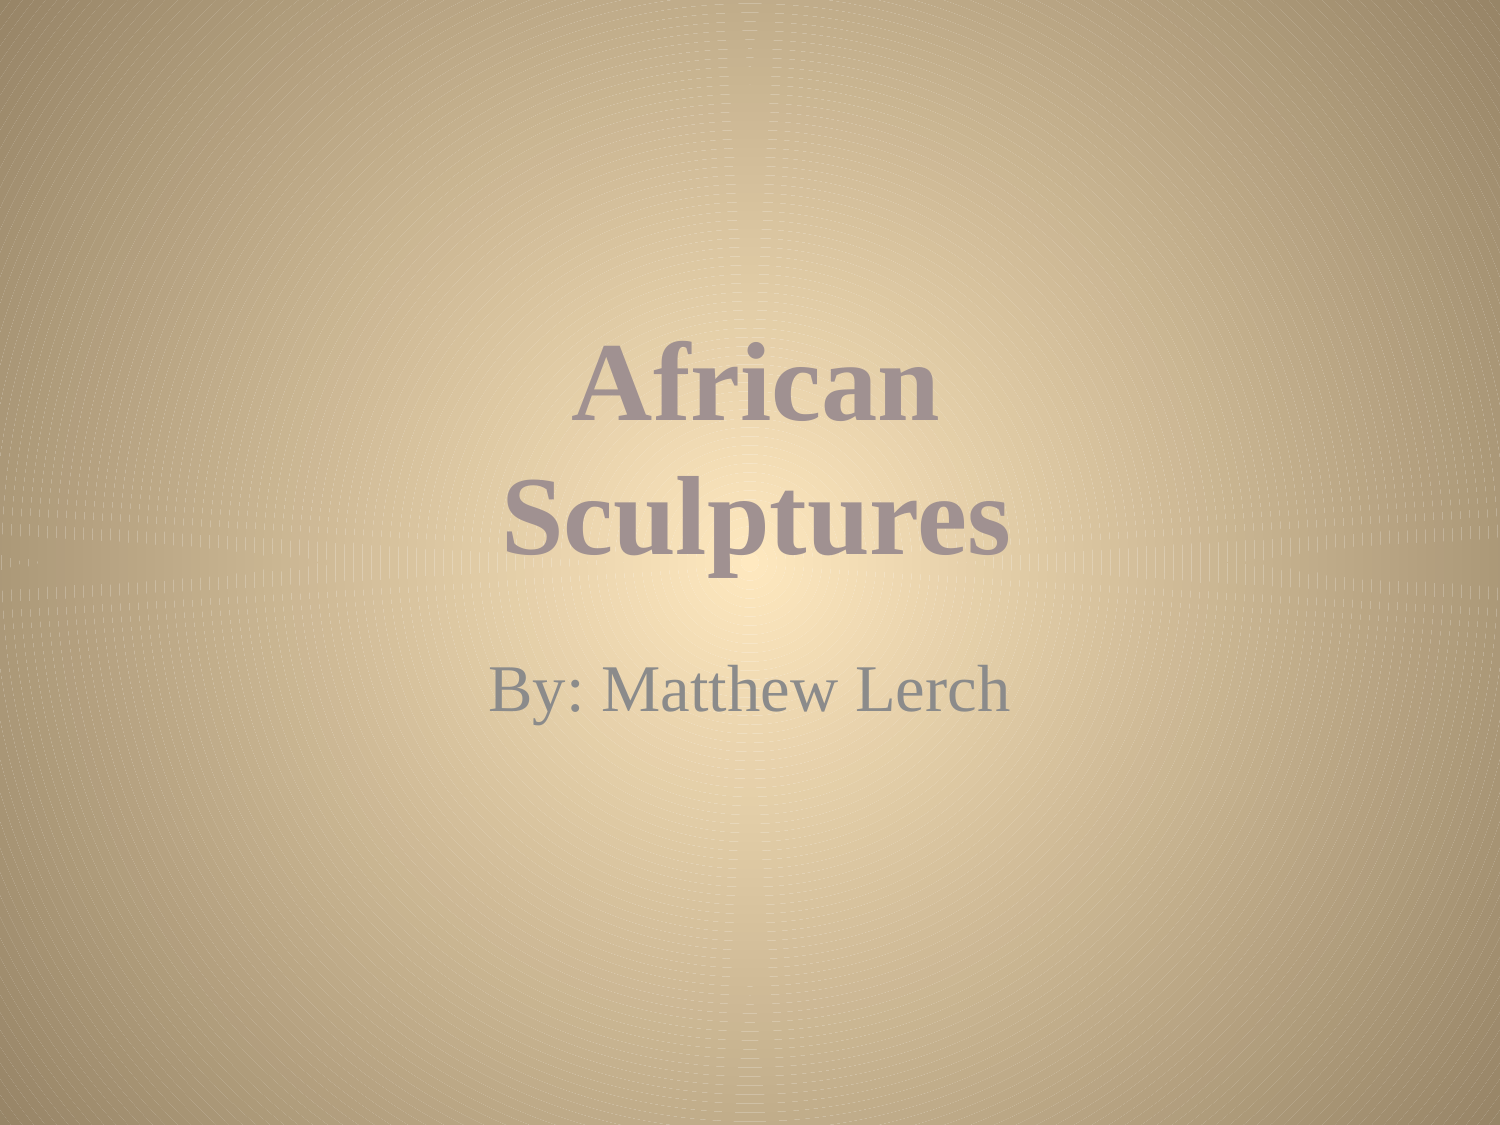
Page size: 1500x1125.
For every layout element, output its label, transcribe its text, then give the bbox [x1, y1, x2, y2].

text_box African Sculptures [312, 299, 1200, 585]
subtitle By: Matthew Lerch [225, 637, 1275, 925]
